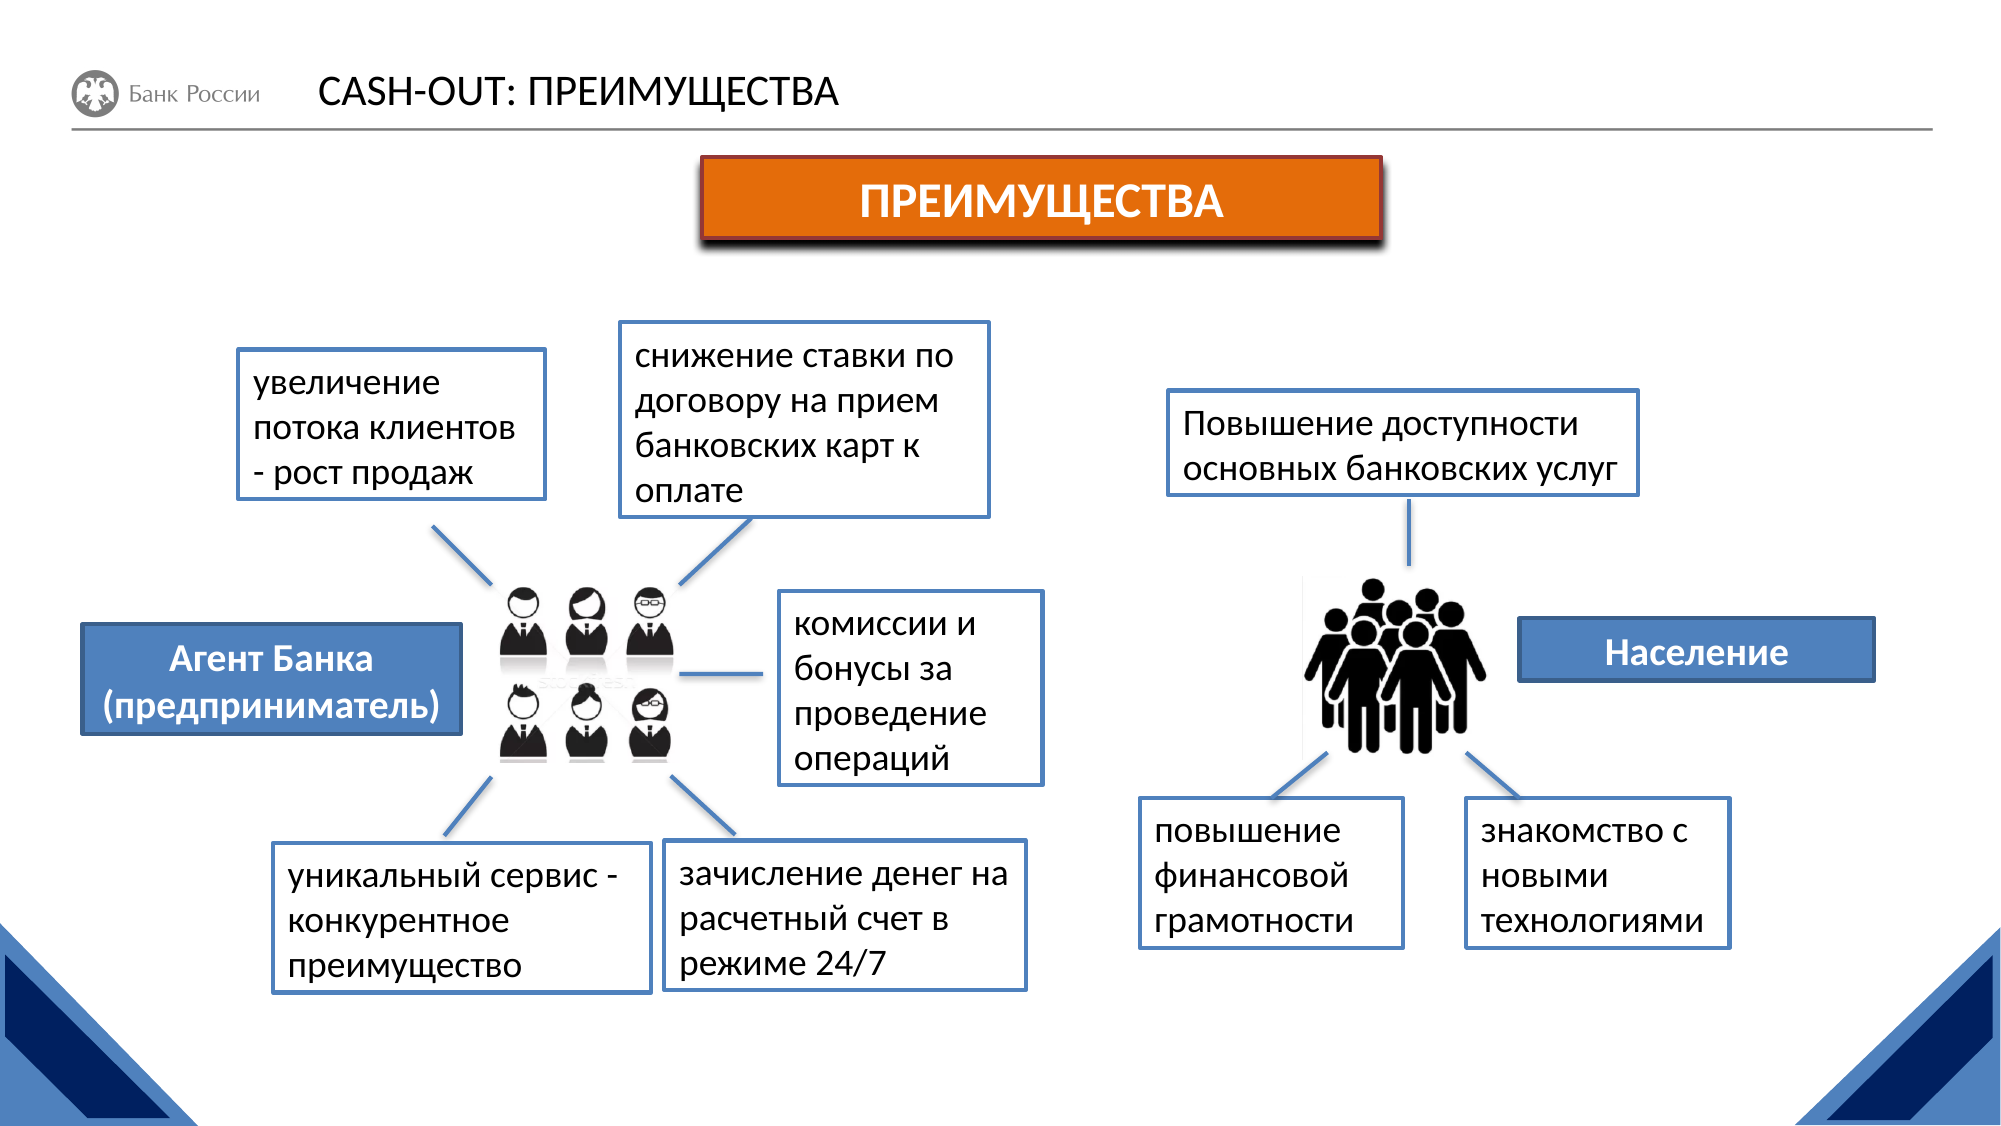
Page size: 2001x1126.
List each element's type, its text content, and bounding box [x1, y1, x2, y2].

text_box знакомство с новыми технологиями [1464, 796, 1732, 950]
text_box CASH-OUT: ПРЕИМУЩЕСТВА [303, 54, 930, 122]
text_box Агент Банка (предприниматель) [80, 622, 463, 736]
text_box снижение ставки по договору на прием банковских карт к оплате [618, 320, 991, 519]
text_box Население [1517, 616, 1876, 683]
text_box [1798, 922, 1997, 1126]
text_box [0, 922, 199, 1126]
text_box увеличение потока клиентов - рост продаж [236, 347, 547, 501]
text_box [679, 517, 752, 586]
text_box ПРЕИМУЩЕСТВА [700, 155, 1383, 240]
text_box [1465, 752, 1520, 799]
text_box повышение финансовой грамотности [1138, 796, 1405, 950]
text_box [1271, 752, 1328, 799]
text_box уникальный сервис - конкурентное преимущество [271, 841, 653, 995]
picture [0, 0, 2001, 1126]
text_box Повышение доступности основных банковских услуг [1166, 388, 1640, 497]
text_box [432, 525, 492, 586]
text_box зачисление денег на расчетный счет в режиме 24/7 [662, 838, 1028, 992]
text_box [670, 775, 736, 835]
text_box комиссии и бонусы за проведение операций [777, 589, 1045, 787]
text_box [444, 776, 492, 837]
